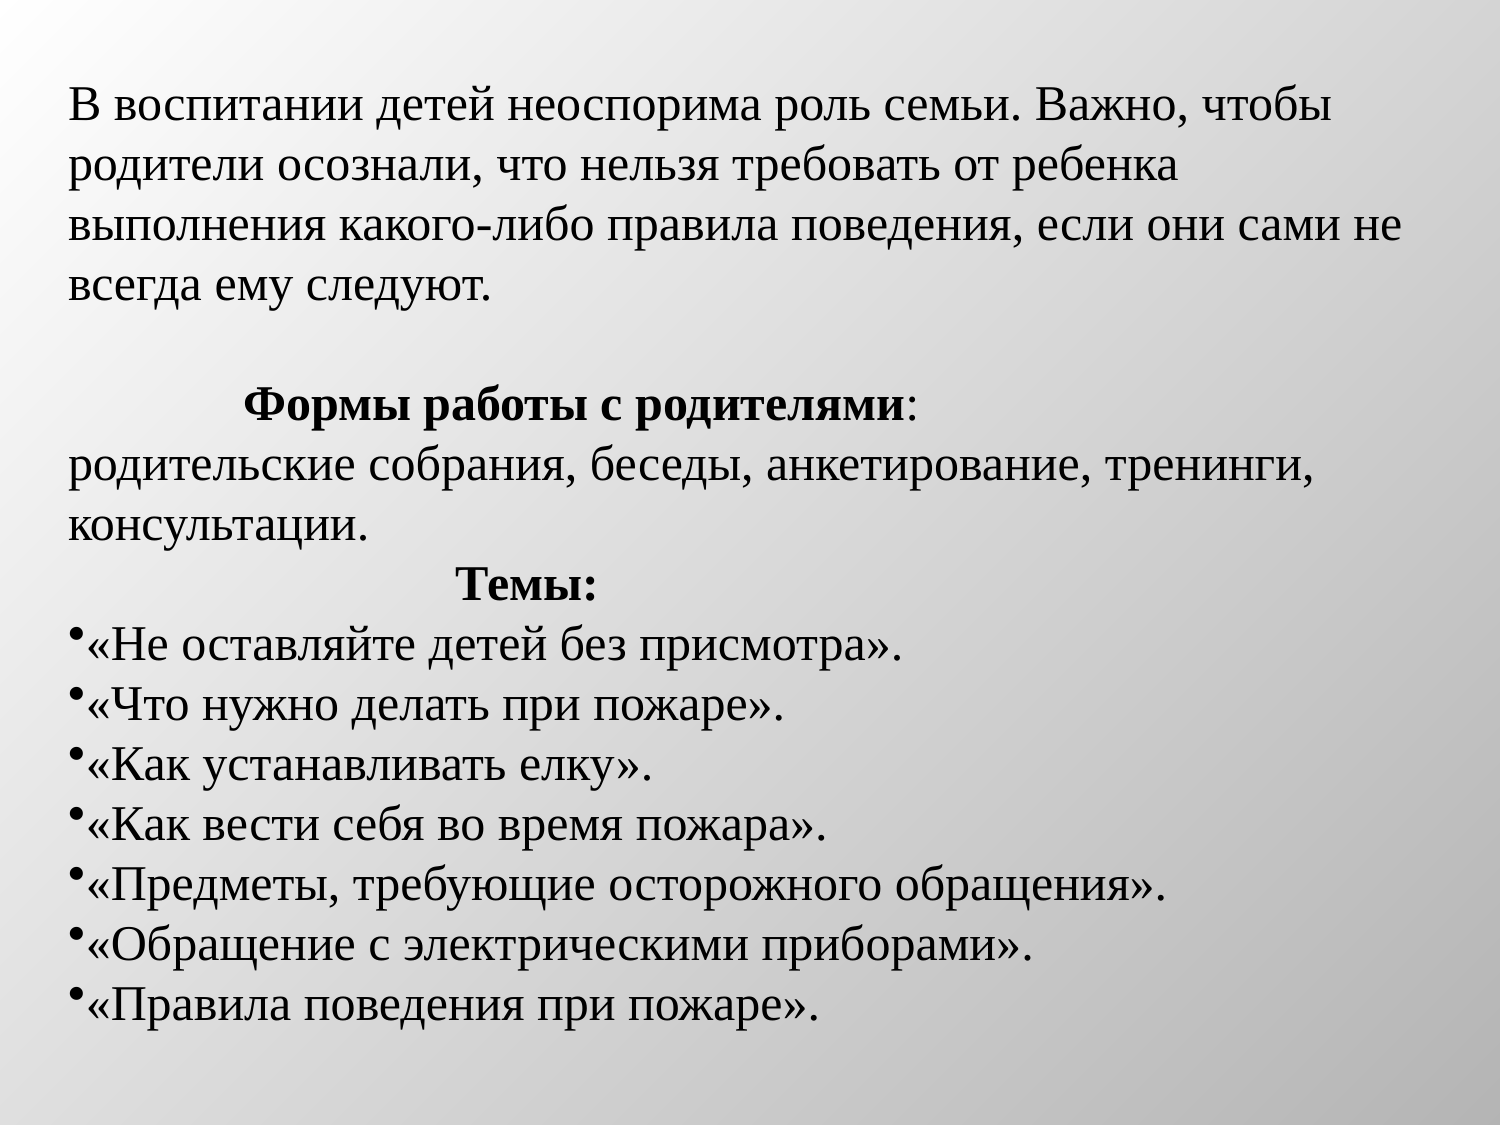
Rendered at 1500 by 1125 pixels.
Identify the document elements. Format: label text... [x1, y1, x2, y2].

text_box В воспитании детей неоспорима роль семьи. Важно, чтобы родители осознали, что нельзя требовать от ребенка выполнения какого-либо правила поведения, если они сами не всегда ему следуют. Формы работы с родителями: родительские собрания, беседы, анкетирование, тренинги, консультации. Темы: «Не оставляйте детей без присмотра». «Что нужно делать при пожаре». «Как устанавливать елку». «Как вести себя во время пожара». «Предметы, требующие осторожного обращения». «Обращение с электрическими приборами». «Правила поведения при пожаре». [53, 62, 1447, 1098]
